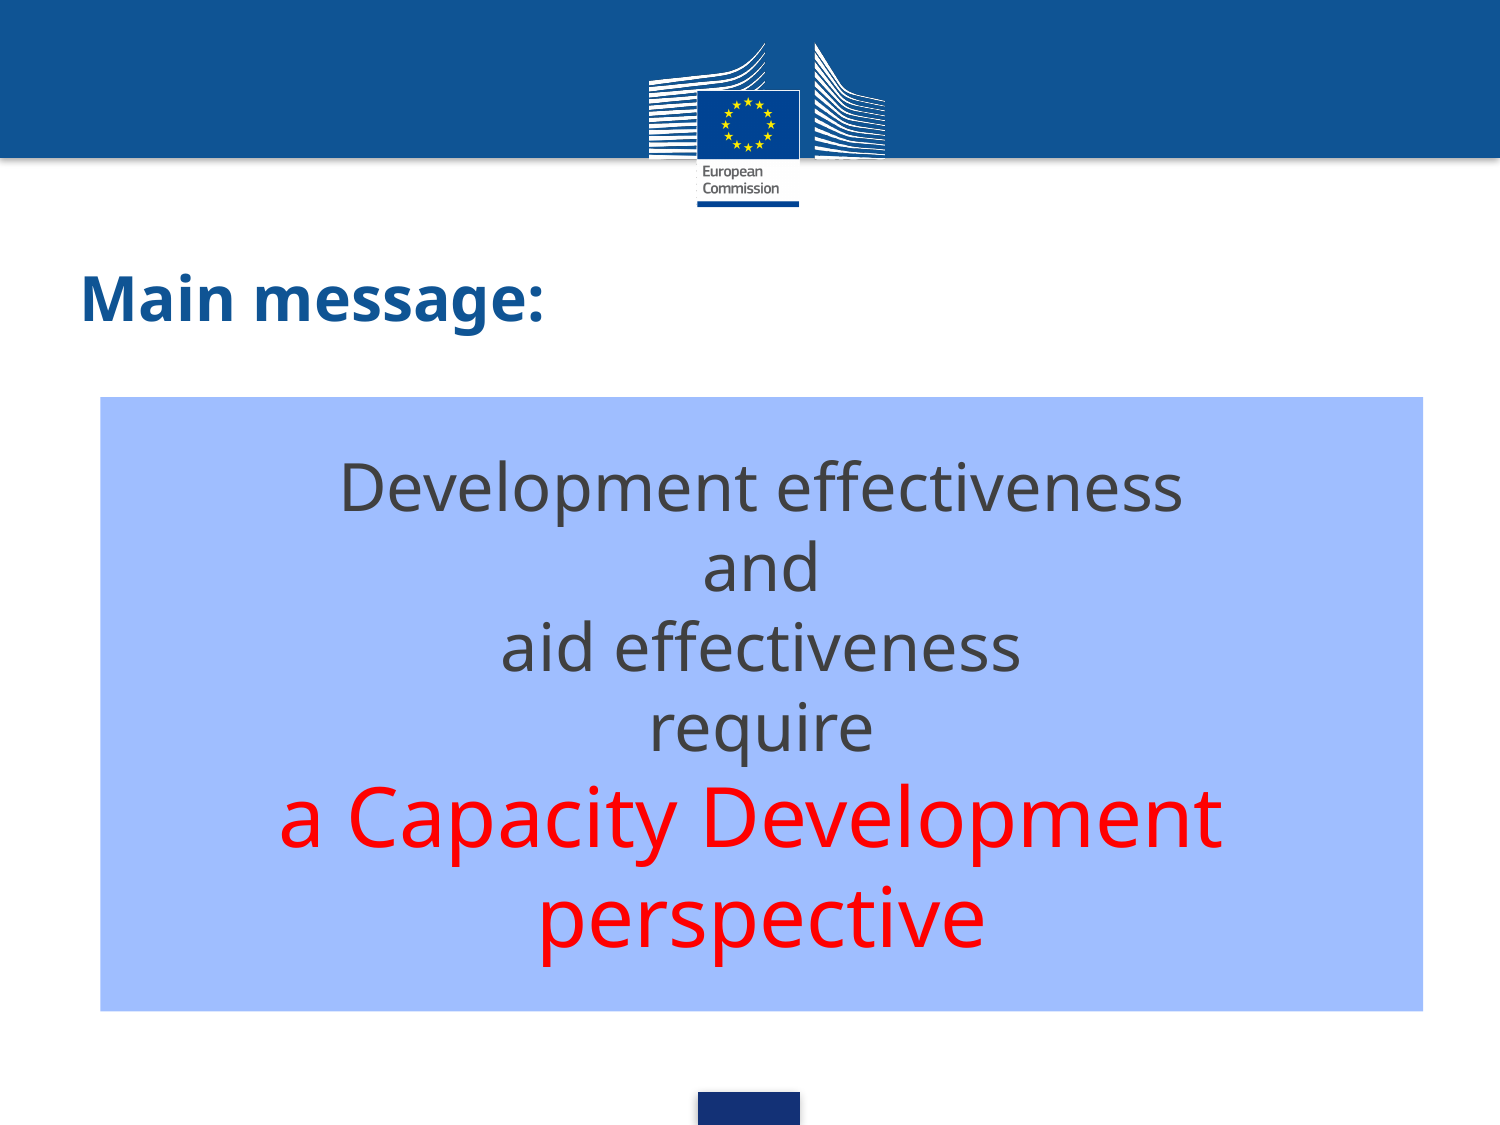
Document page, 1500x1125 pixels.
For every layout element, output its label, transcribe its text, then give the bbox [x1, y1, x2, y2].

text_box Development effectiveness and aid effectiveness require a Capacity Development perspective [100, 397, 1424, 1012]
title Main message: [64, 219, 1415, 374]
picture [649, 42, 885, 208]
